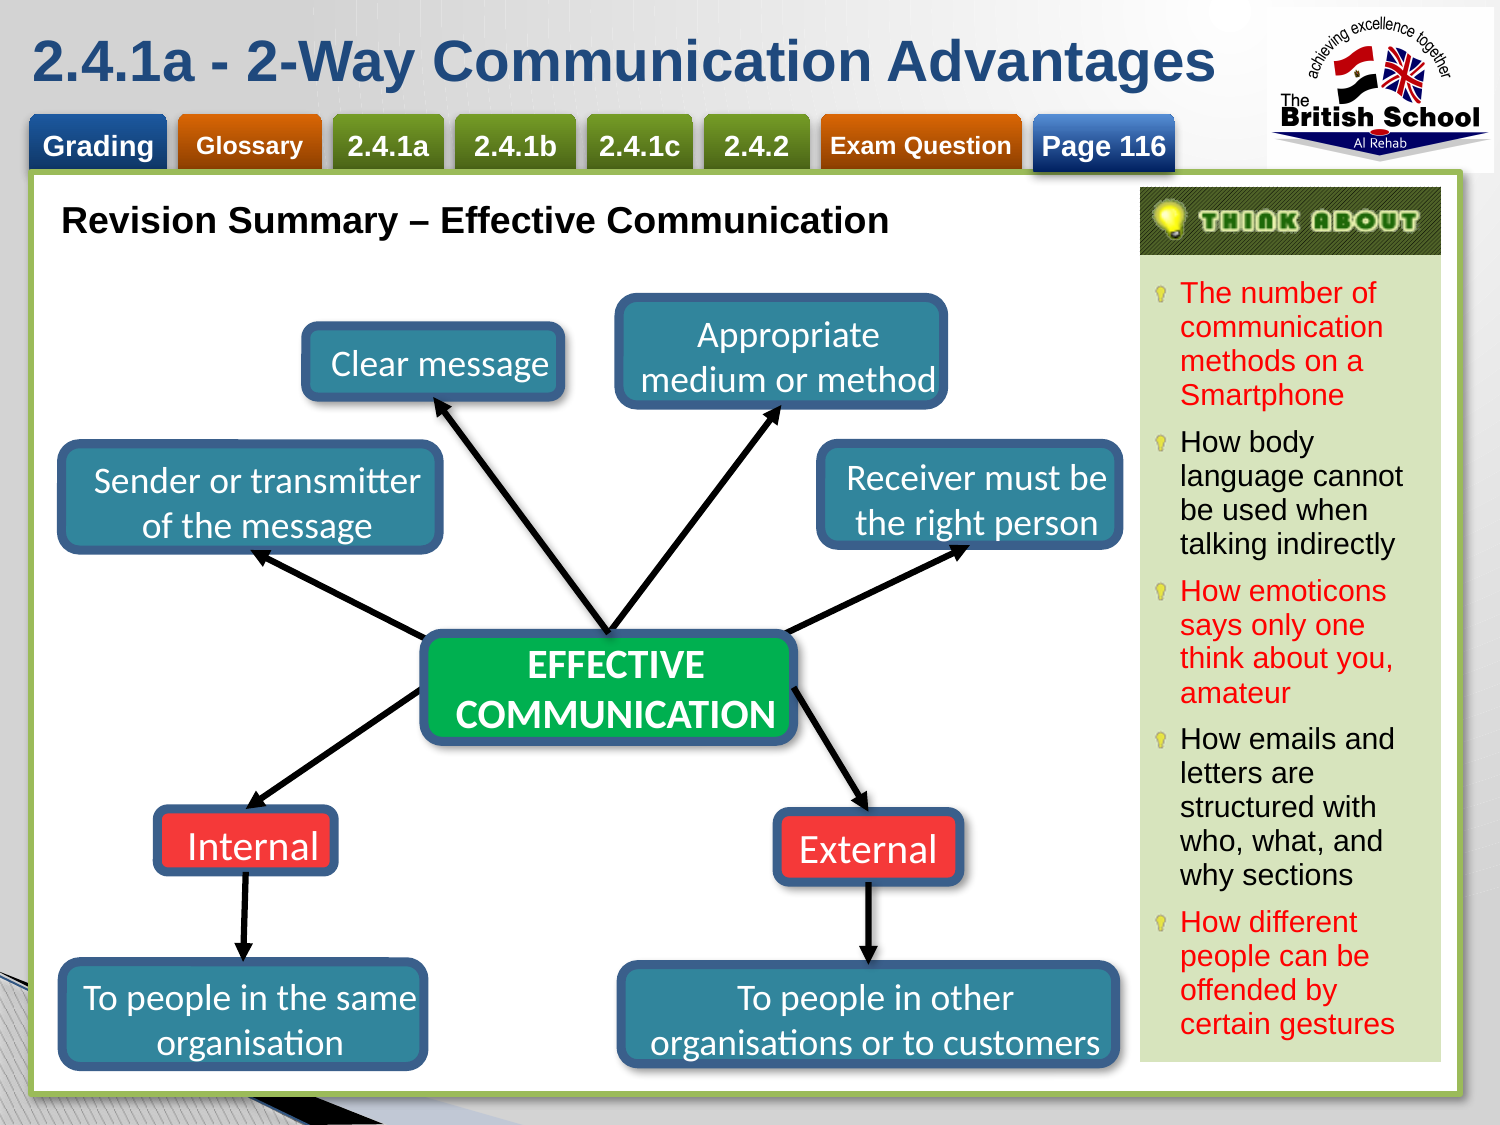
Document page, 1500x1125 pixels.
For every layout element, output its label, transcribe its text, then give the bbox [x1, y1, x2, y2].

table_header [1140, 187, 1441, 255]
table_cell The number of communication methods on a Smartphone How body language cannot be used when talking indirectly How emoticons says only one think about you, amateur How emails and letters are structured with who, what, and why sections How different people can be offended by certain gestures [1140, 255, 1441, 1062]
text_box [735, 443, 1120, 658]
text_box EFFECTIVE COMMUNICATION [419, 645, 799, 746]
text_box Clear message [301, 321, 566, 402]
picture [1151, 911, 1169, 933]
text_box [793, 687, 869, 812]
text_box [432, 396, 609, 634]
picture [1267, 7, 1495, 173]
picture [1151, 282, 1169, 304]
title 2.4.1a - 2-Way Communication Advantages [17, 7, 1270, 110]
picture [1151, 728, 1169, 750]
text_box To people in other organisations or to customers [616, 960, 1121, 1069]
picture [281, 1114, 303, 1125]
picture [1151, 196, 1425, 245]
picture [1151, 579, 1169, 602]
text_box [61, 443, 460, 657]
picture [1151, 431, 1169, 453]
text_box Revision Summary – Effective Communication [46, 188, 1123, 249]
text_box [608, 297, 944, 634]
text_box Page 116 [1033, 113, 1176, 173]
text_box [156, 687, 425, 871]
text_box External [772, 807, 965, 887]
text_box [61, 871, 425, 1067]
